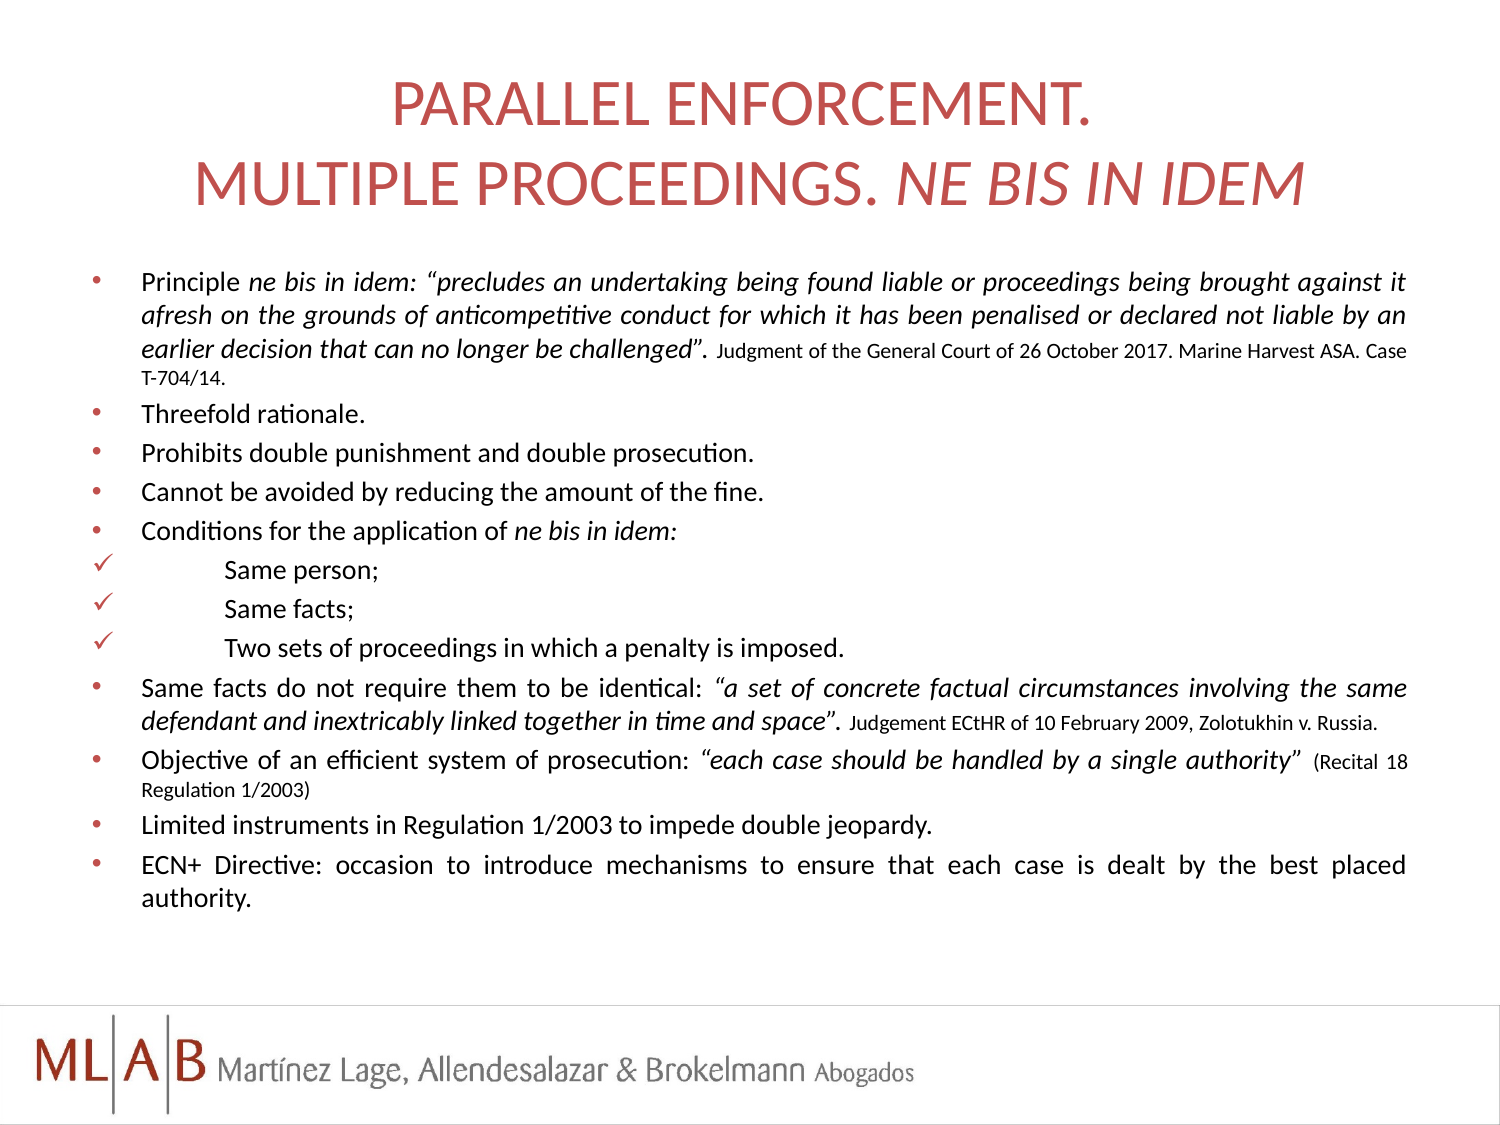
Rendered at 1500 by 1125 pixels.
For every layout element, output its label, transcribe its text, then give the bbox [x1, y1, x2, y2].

title PARALLEL ENFORCEMENT. MULTIPLE PROCEEDINGS. NE BIS IN IDEM [75, 45, 1425, 233]
list Principle ne bis in idem: “precludes an undertaking being found liable or proceedings being brought against it afresh on the grounds of anticompetitive conduct for which it has been penalised or declared not liable by an earlier decision that can no longer be challenged”. Judgment of the General Court of 26 October 2017. Marine Harvest ASA. Case T-704/14. Threefold rationale. Prohibits double punishment and double prosecution. Cannot be avoided by reducing the amount of the fine. Conditions for the application of ne bis in idem: Same person; Same facts; Two sets of proceedings in which a penalty is imposed. Same facts do not require them to be identical: “a set of concrete factual circumstances involving the same defendant and inextricably linked together in time and space”. Judgement ECtHR of 10 February 2009, Zolotukhin v. Russia. Objective of an efficient system of prosecution: “each case should be handled by a single authority” (Recital 18 Regulation 1/2003) Limited instruments in Regulation 1/2003 to impede double jeopardy. ECN+ Directive: occasion to introduce mechanisms to ensure that each case is dealt by the best placed authority. [76, 255, 1424, 941]
picture [0, 1003, 1500, 1125]
